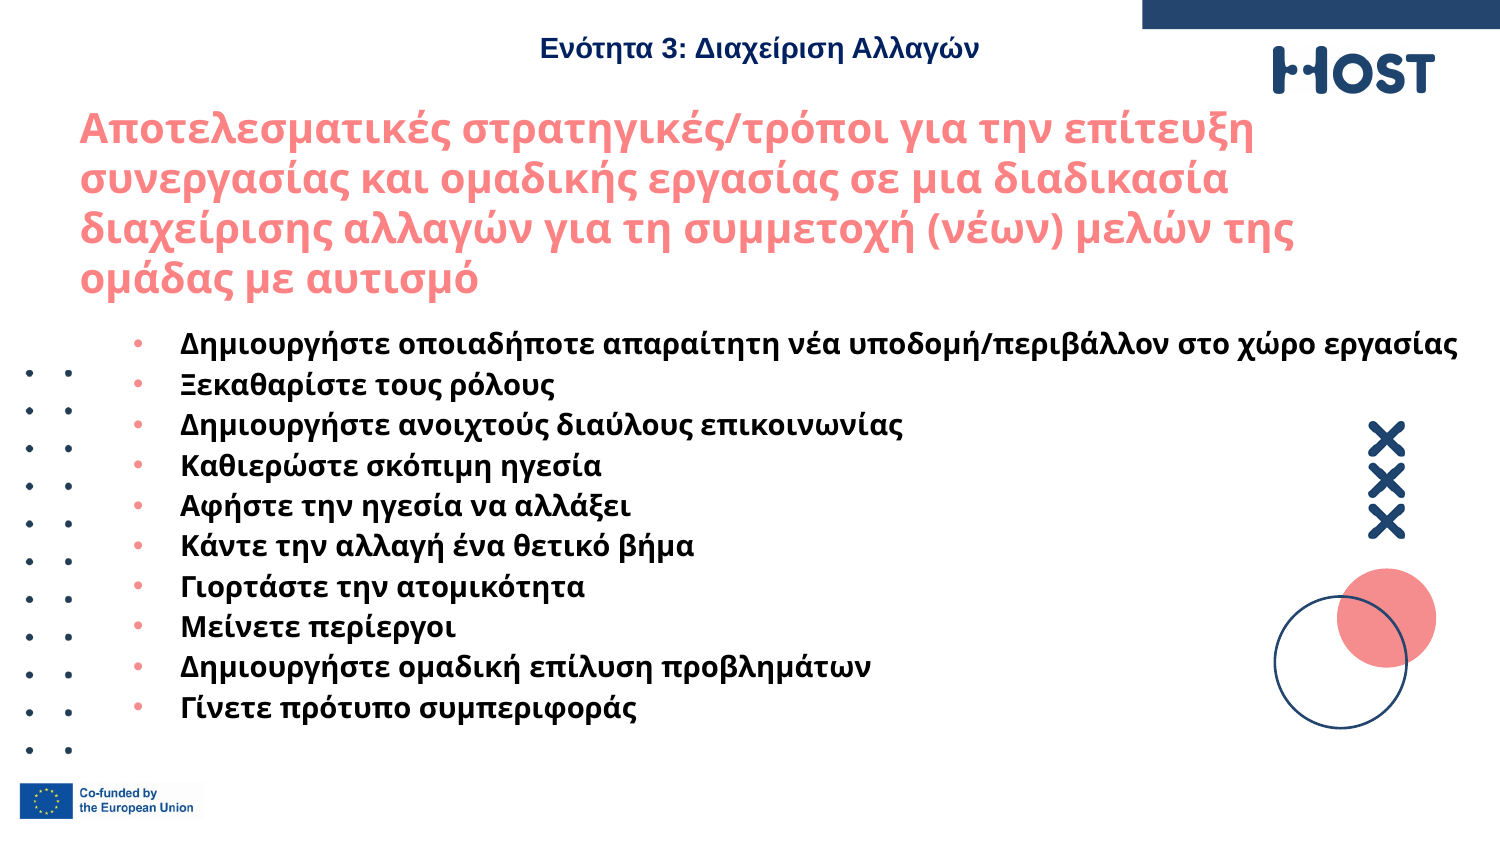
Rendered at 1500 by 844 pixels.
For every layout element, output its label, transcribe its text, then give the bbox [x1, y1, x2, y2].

picture [0, 370, 204, 820]
text_box Ενότητα 3: Διαχείριση Αλλαγών [525, 10, 996, 73]
picture [1273, 46, 1435, 94]
text_box Αποτελεσματικές στρατηγικές/τρόποι για την επίτευξη συνεργασίας και ομαδικής εργασίας σε μια διαδικασία διαχείρισης αλλαγών για τη συμμετοχή (νέων) μελών της ομάδας με αυτισμό [64, 94, 1407, 310]
list Δημιουργήστε οποιαδήποτε απαραίτητη νέα υποδομή/περιβάλλον στο χώρο εργασίας Ξεκαθαρίστε τους ρόλους Δημιουργήστε ανοιχτούς διαύλους επικοινωνίας Καθιερώστε σκόπιμη ηγεσία Αφήστε την ηγεσία να αλλάξει Κάντε την αλλαγή ένα θετικό βήμα Γιορτάστε την ατομικότητα Μείνετε περίεργοι Δημιουργήστε ομαδική επίλυση προβλημάτων Γίνετε πρότυπο συμπεριφοράς [118, 305, 1477, 844]
